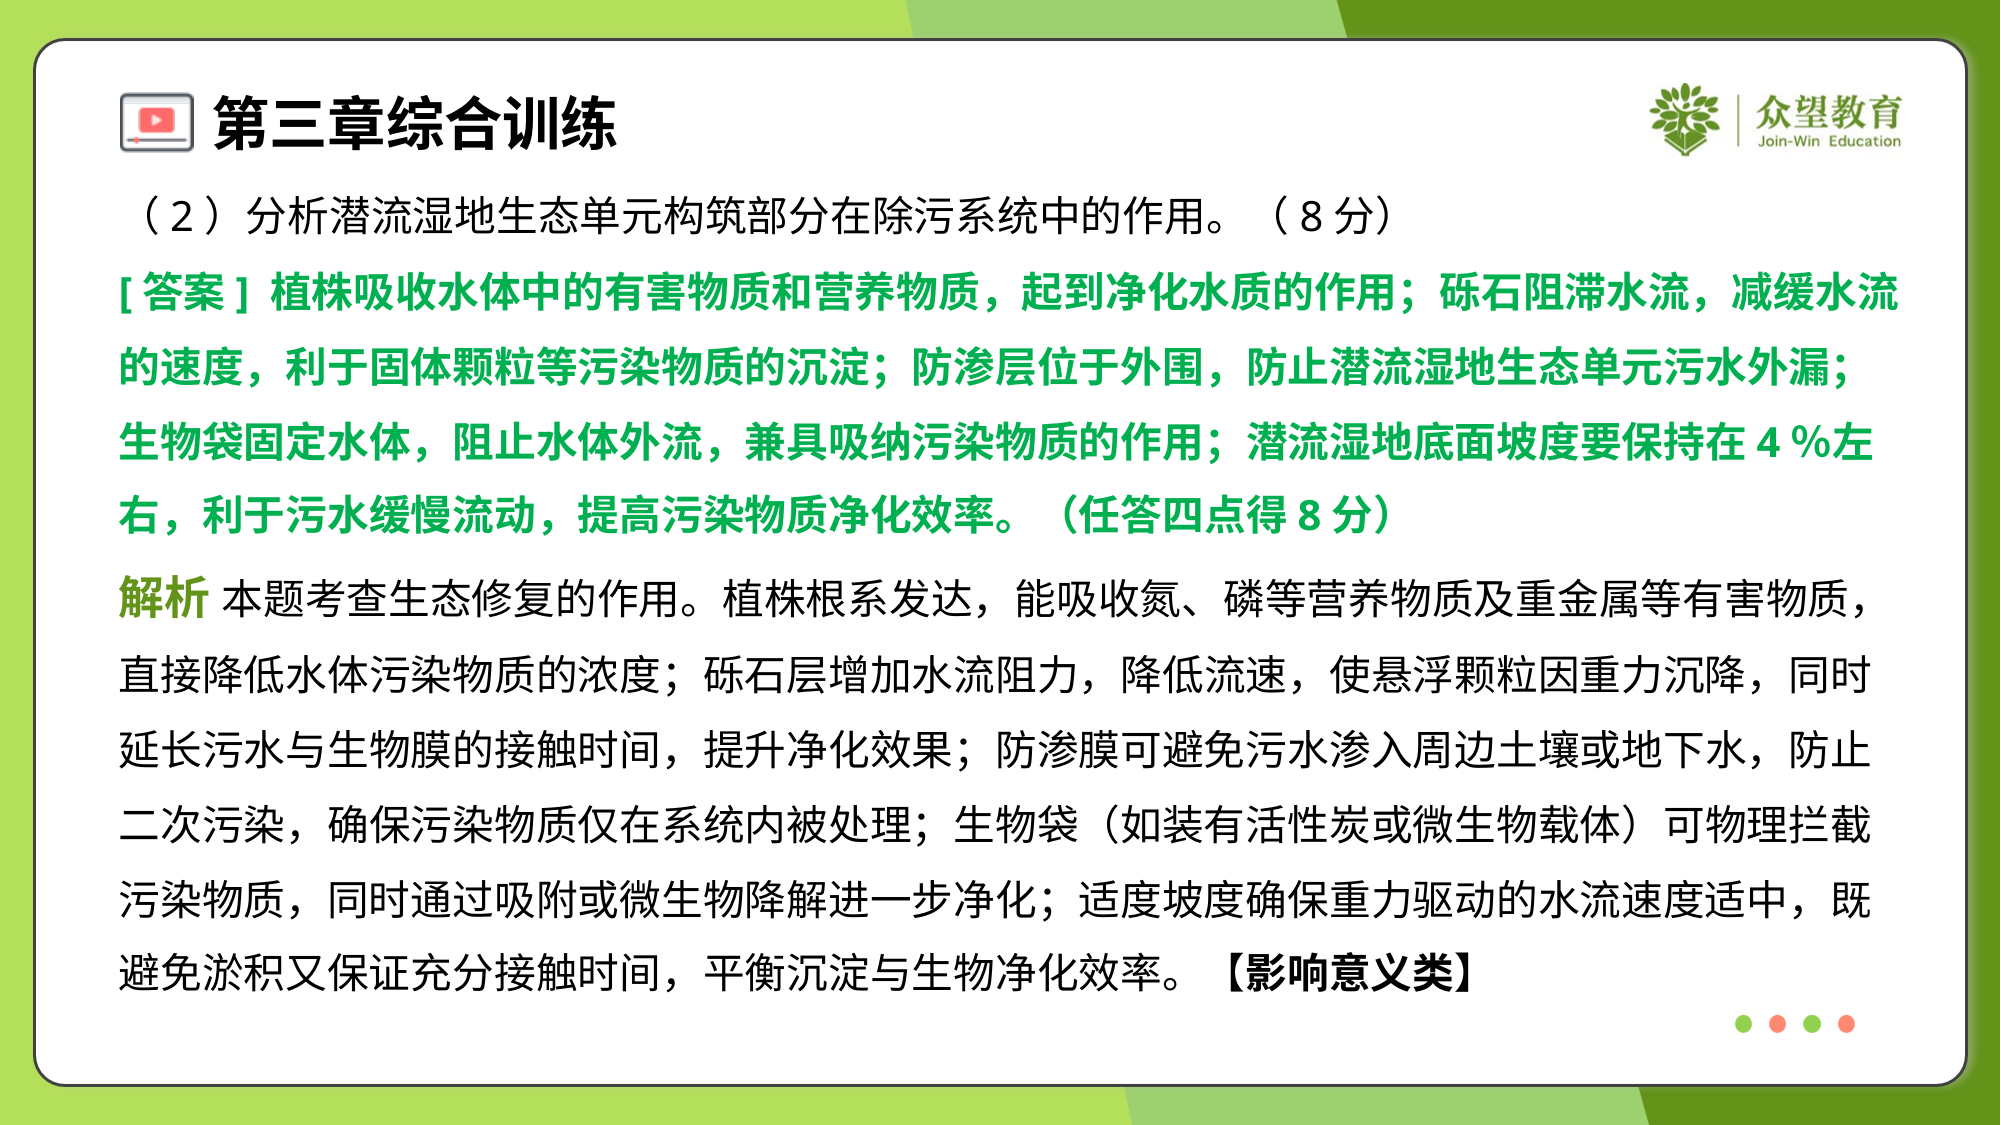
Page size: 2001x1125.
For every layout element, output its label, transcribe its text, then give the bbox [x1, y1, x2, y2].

picture [0, 0, 2000, 1125]
text_box [答案] 植株吸收水体中的有害物质和营养物质，起到净化水质的作用；砾石阻滞水流，减缓水流 的速度，利于固体颗粒等污染物质的沉淀；防渗层位于外围，防止潜流湿地生态单元污水外漏； 生物袋固定水体，阻止水体外流，兼具吸纳污染物质的作用；潜流湿地底面坡度要保持在4％左 右，利于污水缓慢流动，提高污染物质净化效率。（任答四点得8分） [118, 240, 1883, 532]
text_box 解析 本题考查生态修复的作用。植株根系发达，能吸收氮、磷等营养物质及重金属等有害物质， 直接降低水体污染物质的浓度；砾石层增加水流阻力，降低流速，使悬浮颗粒因重力沉降，同时 延长污水与生物膜的接触时间，提升净化效果；防渗膜可避免污水渗入周边土壤或地下水，防止 二次污染，确保污染物质仅在系统内被处理；生物袋（如装有活性炭或微生物载体）可物理拦截 污染物质，同时通过吸附或微生物降解进一步净化；适度坡度确保重力驱动的水流速度适中，既 避免淤积又保证充分接触时间，平衡沉淀与生物净化效率。【影响意义类】 [118, 546, 1883, 990]
text_box （2）分析潜流湿地生态单元构筑部分在除污系统中的作用。（8分） [118, 164, 1883, 232]
